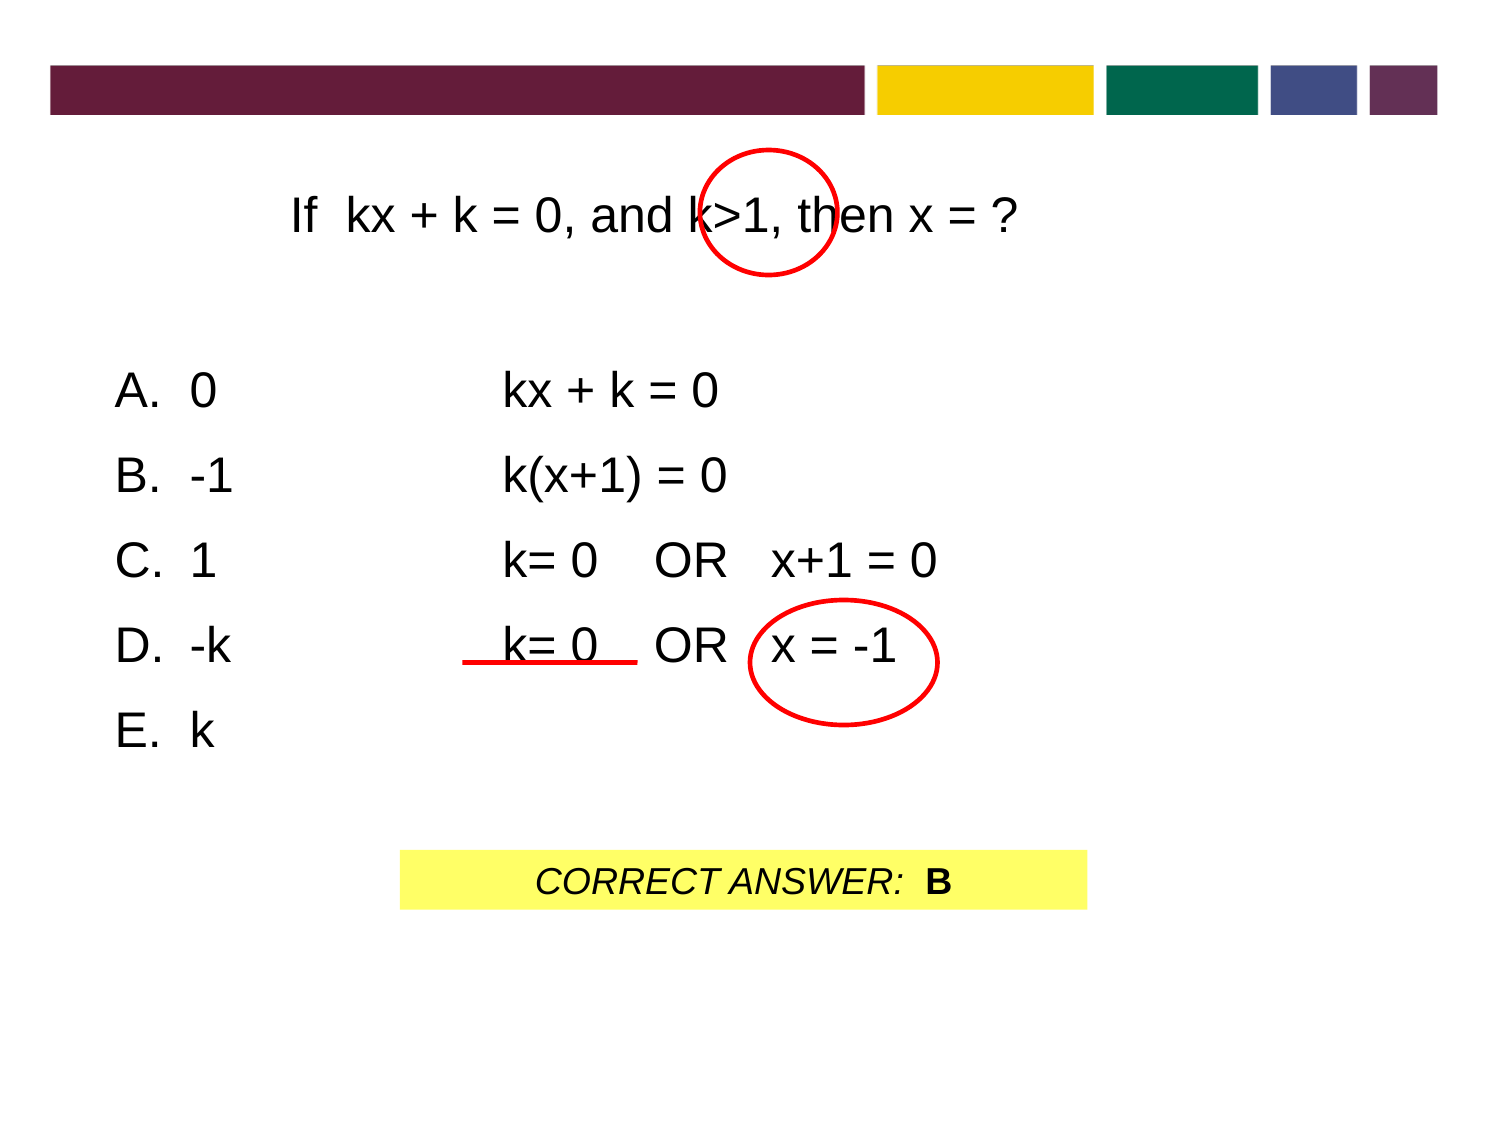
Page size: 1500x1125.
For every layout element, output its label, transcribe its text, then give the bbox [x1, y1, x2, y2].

text_box If kx + k = 0, and k>1, then x = ? [274, 174, 713, 250]
text_box 0 -1 1 -k k [99, 349, 400, 765]
text_box [750, 600, 938, 726]
text_box CORRECT ANSWER: B [399, 849, 1088, 910]
picture [37, 49, 1438, 116]
text_box [699, 149, 838, 276]
text_box If kx + k = 0, and k>1, then x = ? [824, 174, 1250, 250]
text_box kx + k = 0 k(x+1) = 0 k= 0 OR x+1 = 0 k= 0 OR x = -1 [487, 350, 1238, 680]
